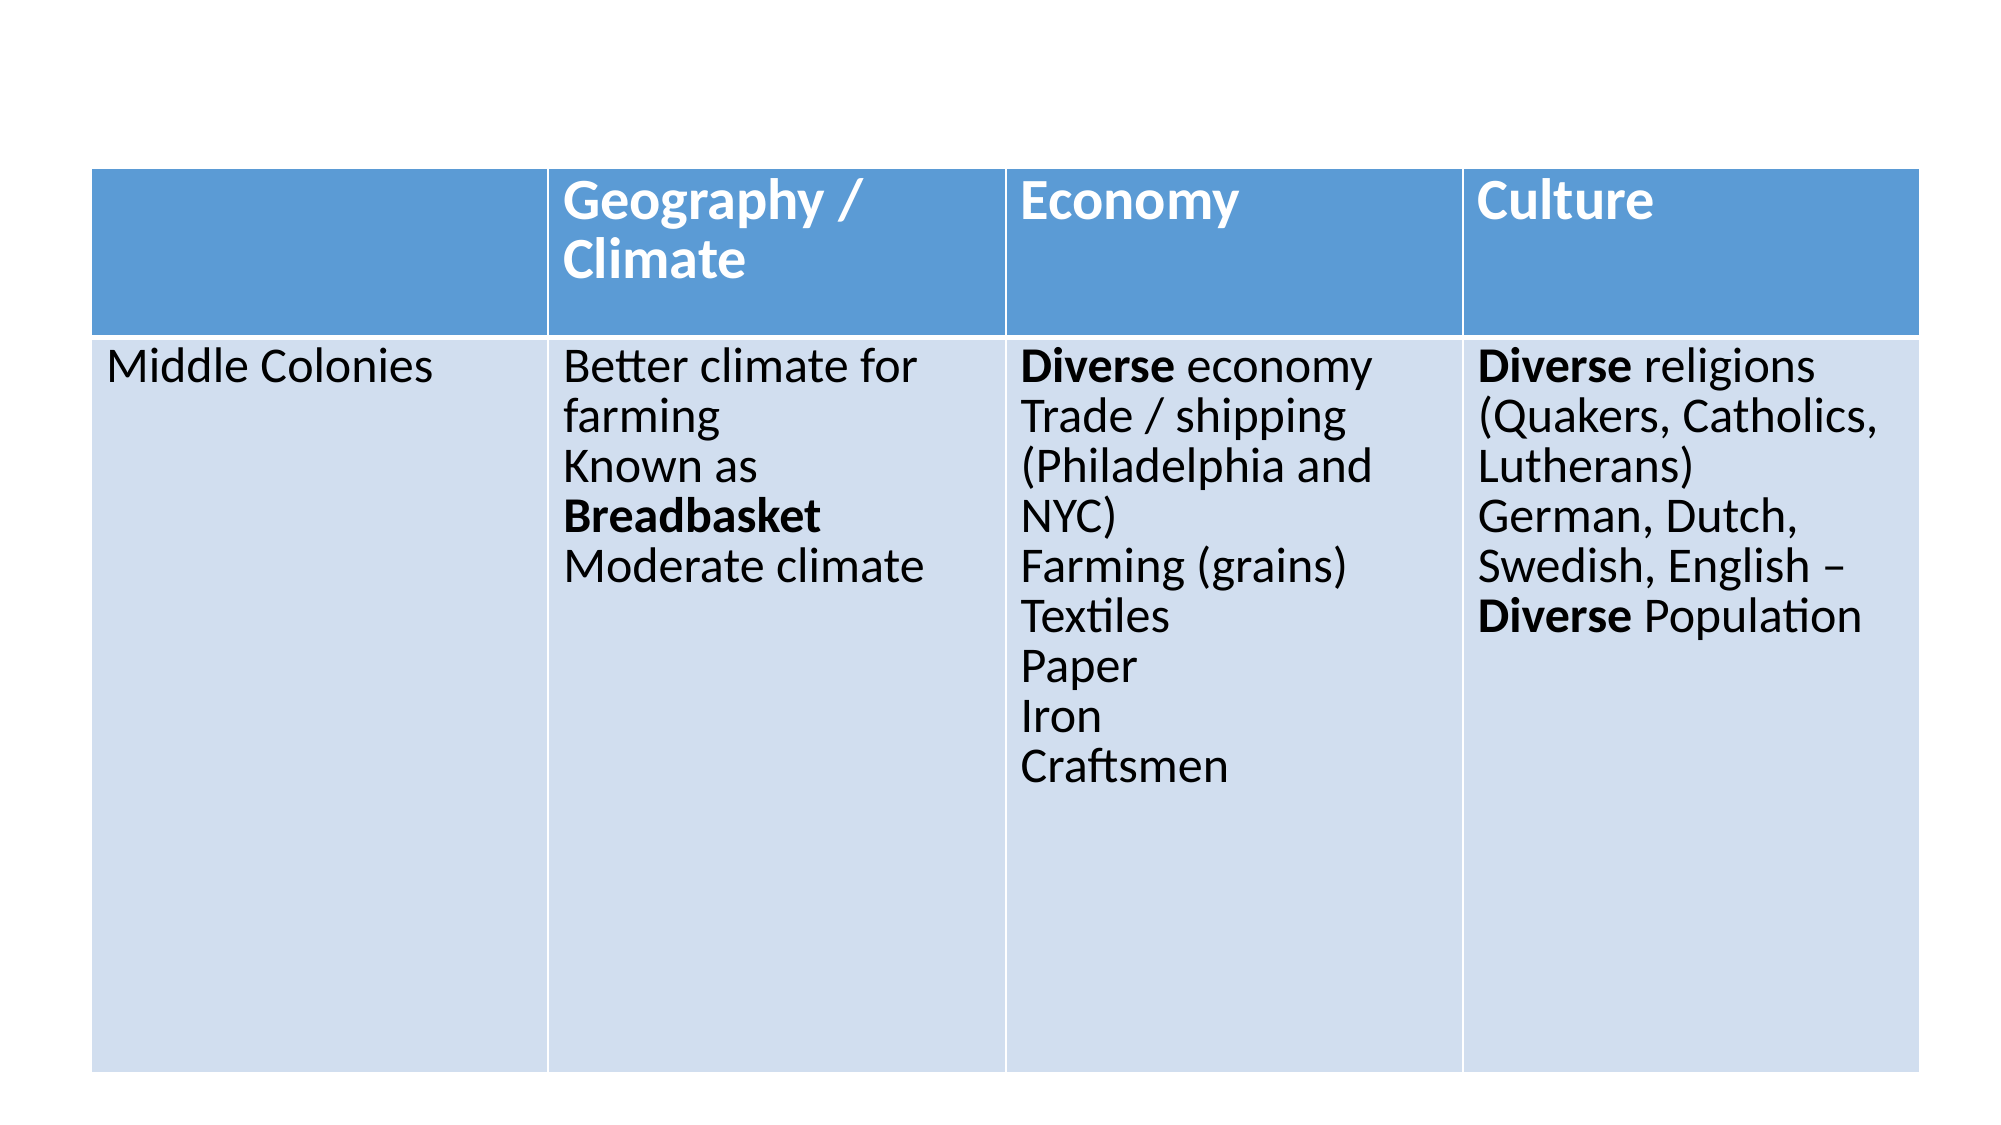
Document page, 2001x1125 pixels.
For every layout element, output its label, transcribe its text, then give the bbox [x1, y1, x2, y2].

table_cell Diverse religions (Quakers, Catholics, Lutherans) German, Dutch, Swedish, English – Diverse Population [1464, 340, 1919, 1072]
table_header Geography / Climate [549, 169, 1005, 335]
table_header Economy [1007, 169, 1462, 335]
table_header Culture [1464, 169, 1919, 335]
table_cell Diverse economy Trade / shipping (Philadelphia and NYC) Farming (grains) Textiles Paper Iron Craftsmen [1007, 340, 1462, 1072]
table_header [92, 169, 547, 335]
table_cell Better climate for farming Known as Breadbasket Moderate climate [549, 340, 1005, 1072]
table_cell Middle Colonies [92, 340, 547, 1072]
